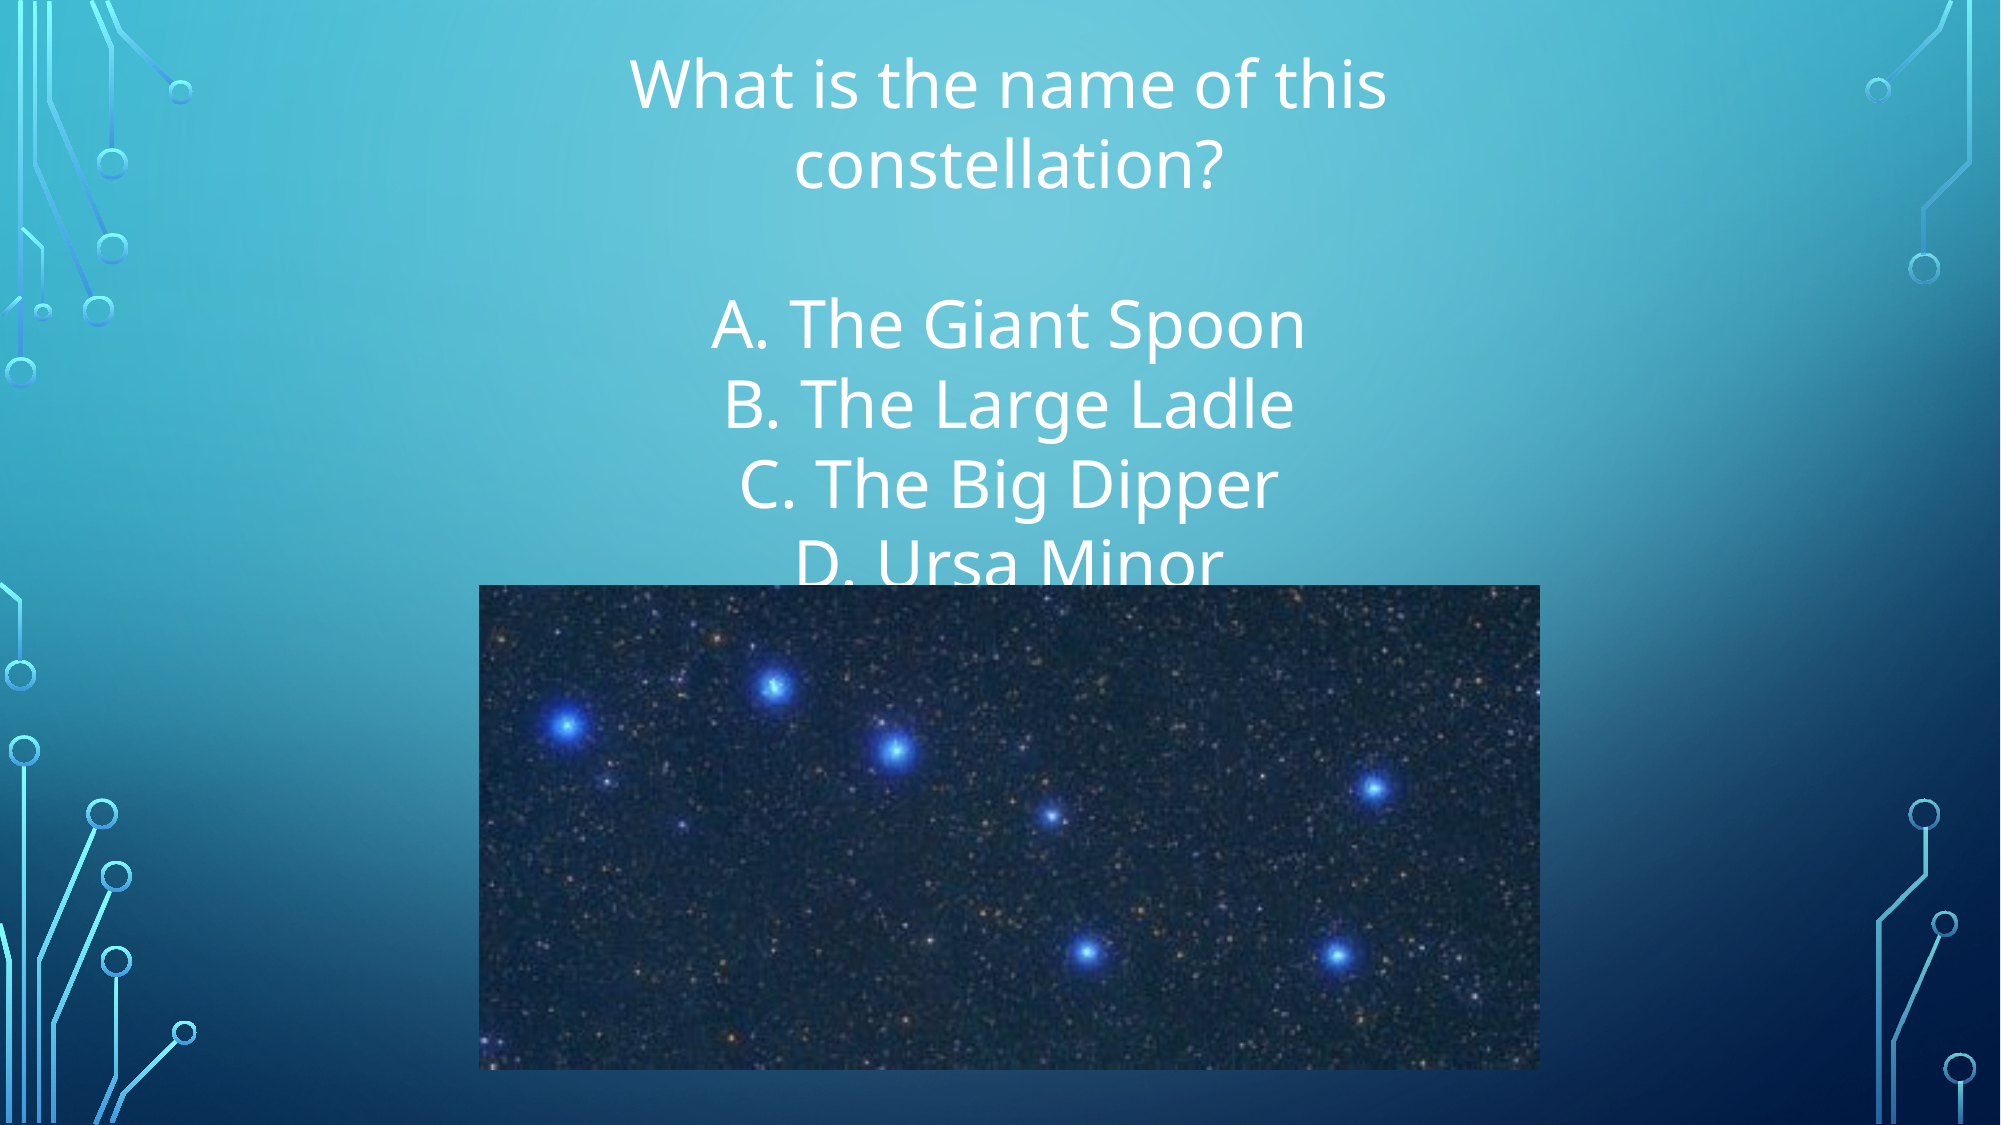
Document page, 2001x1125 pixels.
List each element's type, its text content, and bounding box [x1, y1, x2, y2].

picture [479, 585, 1540, 1070]
text_box What is the name of this constellation? The Giant Spoon The Large Ladle The Big Dipper Ursa Minor [447, 34, 1572, 610]
